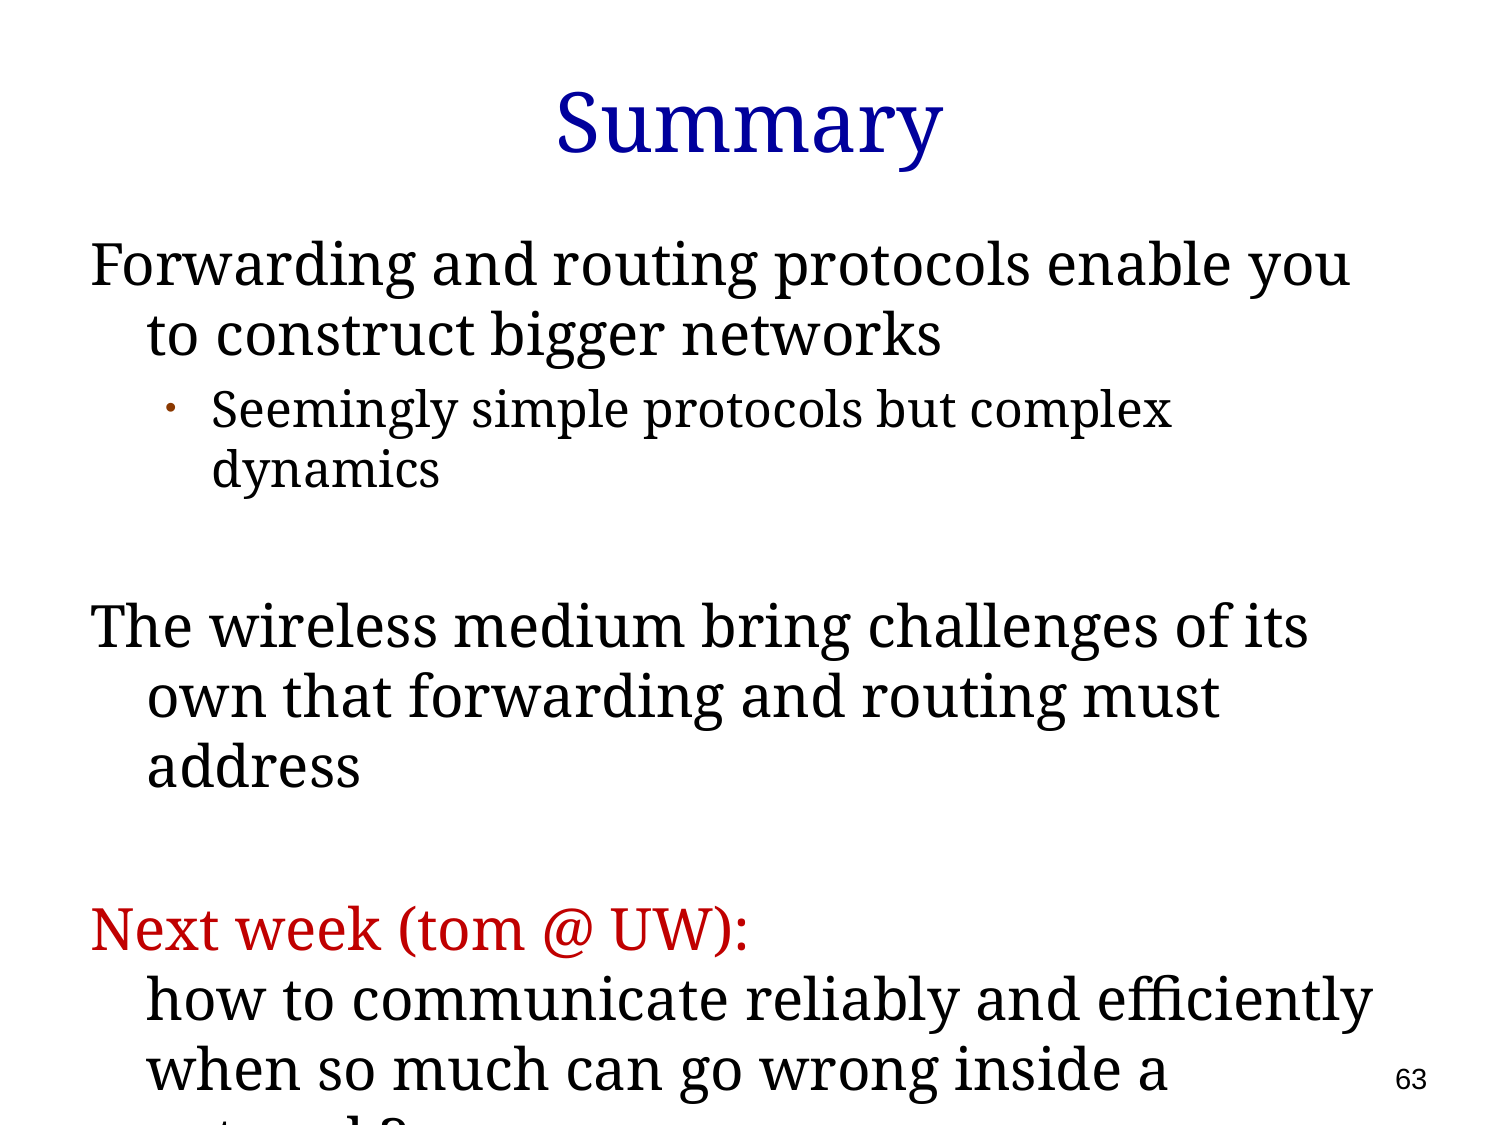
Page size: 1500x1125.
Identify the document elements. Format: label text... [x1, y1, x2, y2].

list Forwarding and routing protocols enable you to construct bigger networks Seemingly simple protocols but complex dynamics The wireless medium bring challenges of its own that forwarding and routing must address Next week (tom @ UW): how to communicate reliably and efficiently when so much can go wrong inside a network? [74, 219, 1426, 988]
slide_number 63 [1092, 1024, 1443, 1103]
title Summary [74, 47, 1426, 191]
